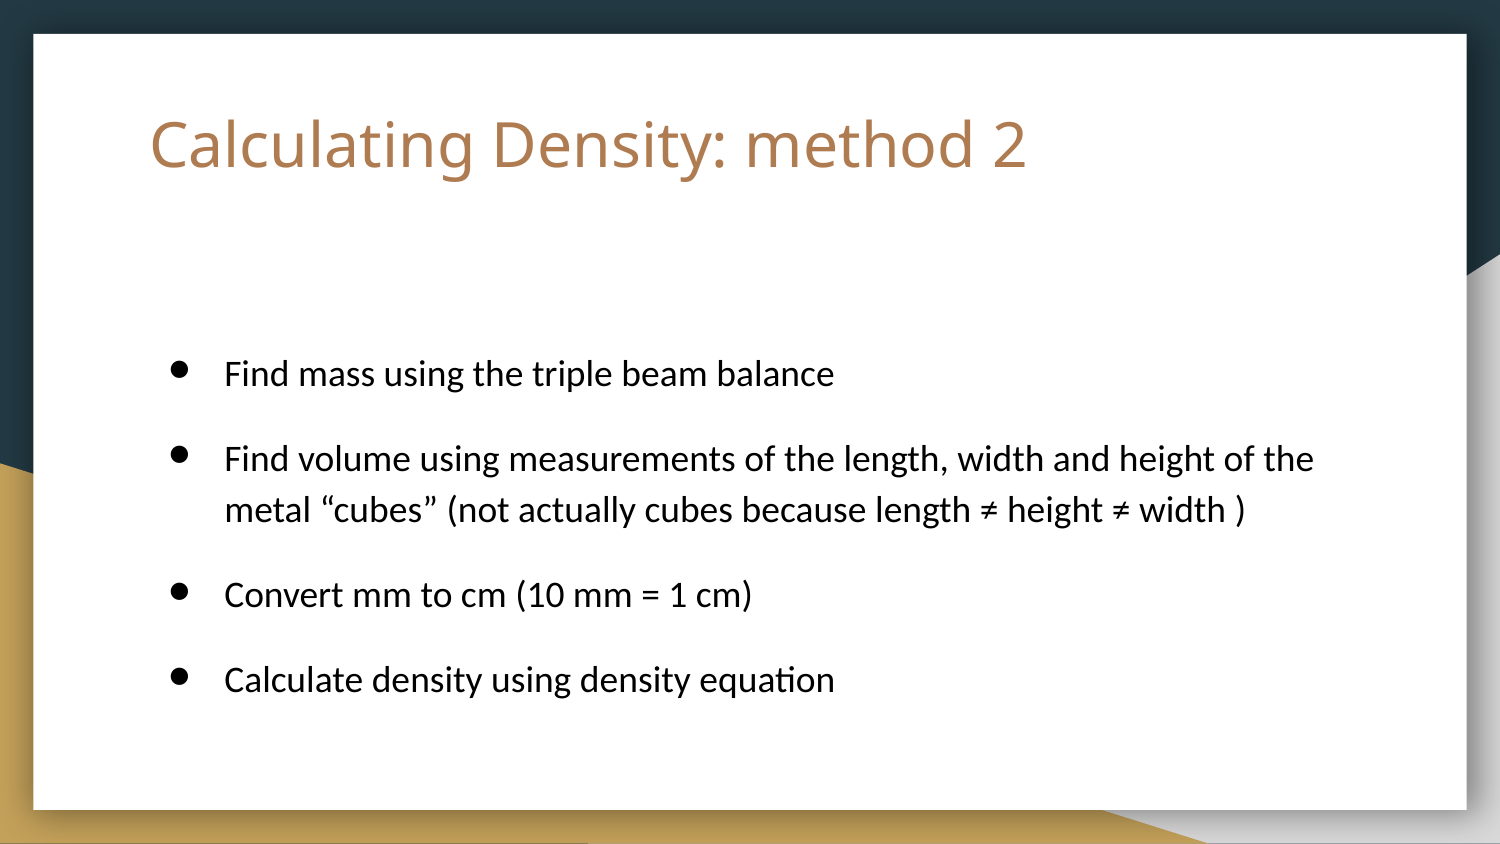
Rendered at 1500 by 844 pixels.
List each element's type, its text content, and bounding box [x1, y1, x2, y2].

list Find mass using the triple beam balance Find volume using measurements of the length, width and height of the metal “cubes” (not actually cubes because length ≠ height ≠ width ) Convert mm to cm (10 mm = 1 cm) Calculate density using density equation [134, 326, 1366, 729]
title Calculating Density: method 2 [134, 90, 1366, 247]
